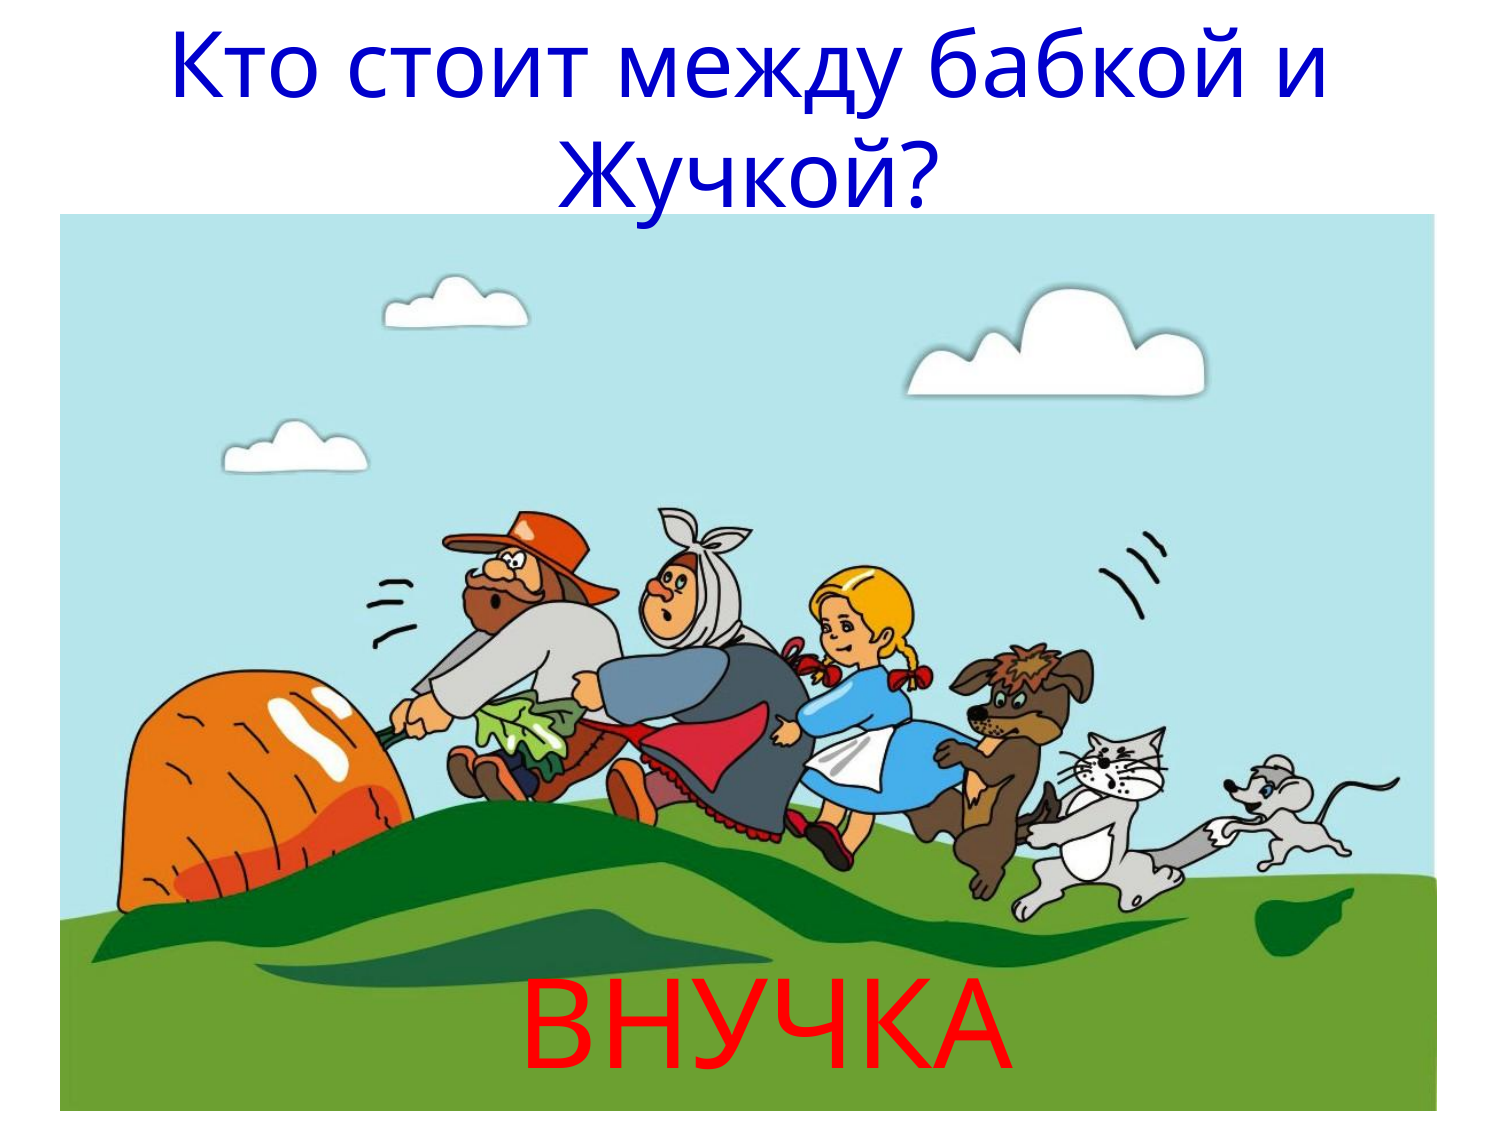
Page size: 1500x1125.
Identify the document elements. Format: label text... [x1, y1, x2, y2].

text_box Кто стоит между бабкой и Жучкой? [0, 22, 1500, 209]
picture [60, 214, 1437, 1111]
